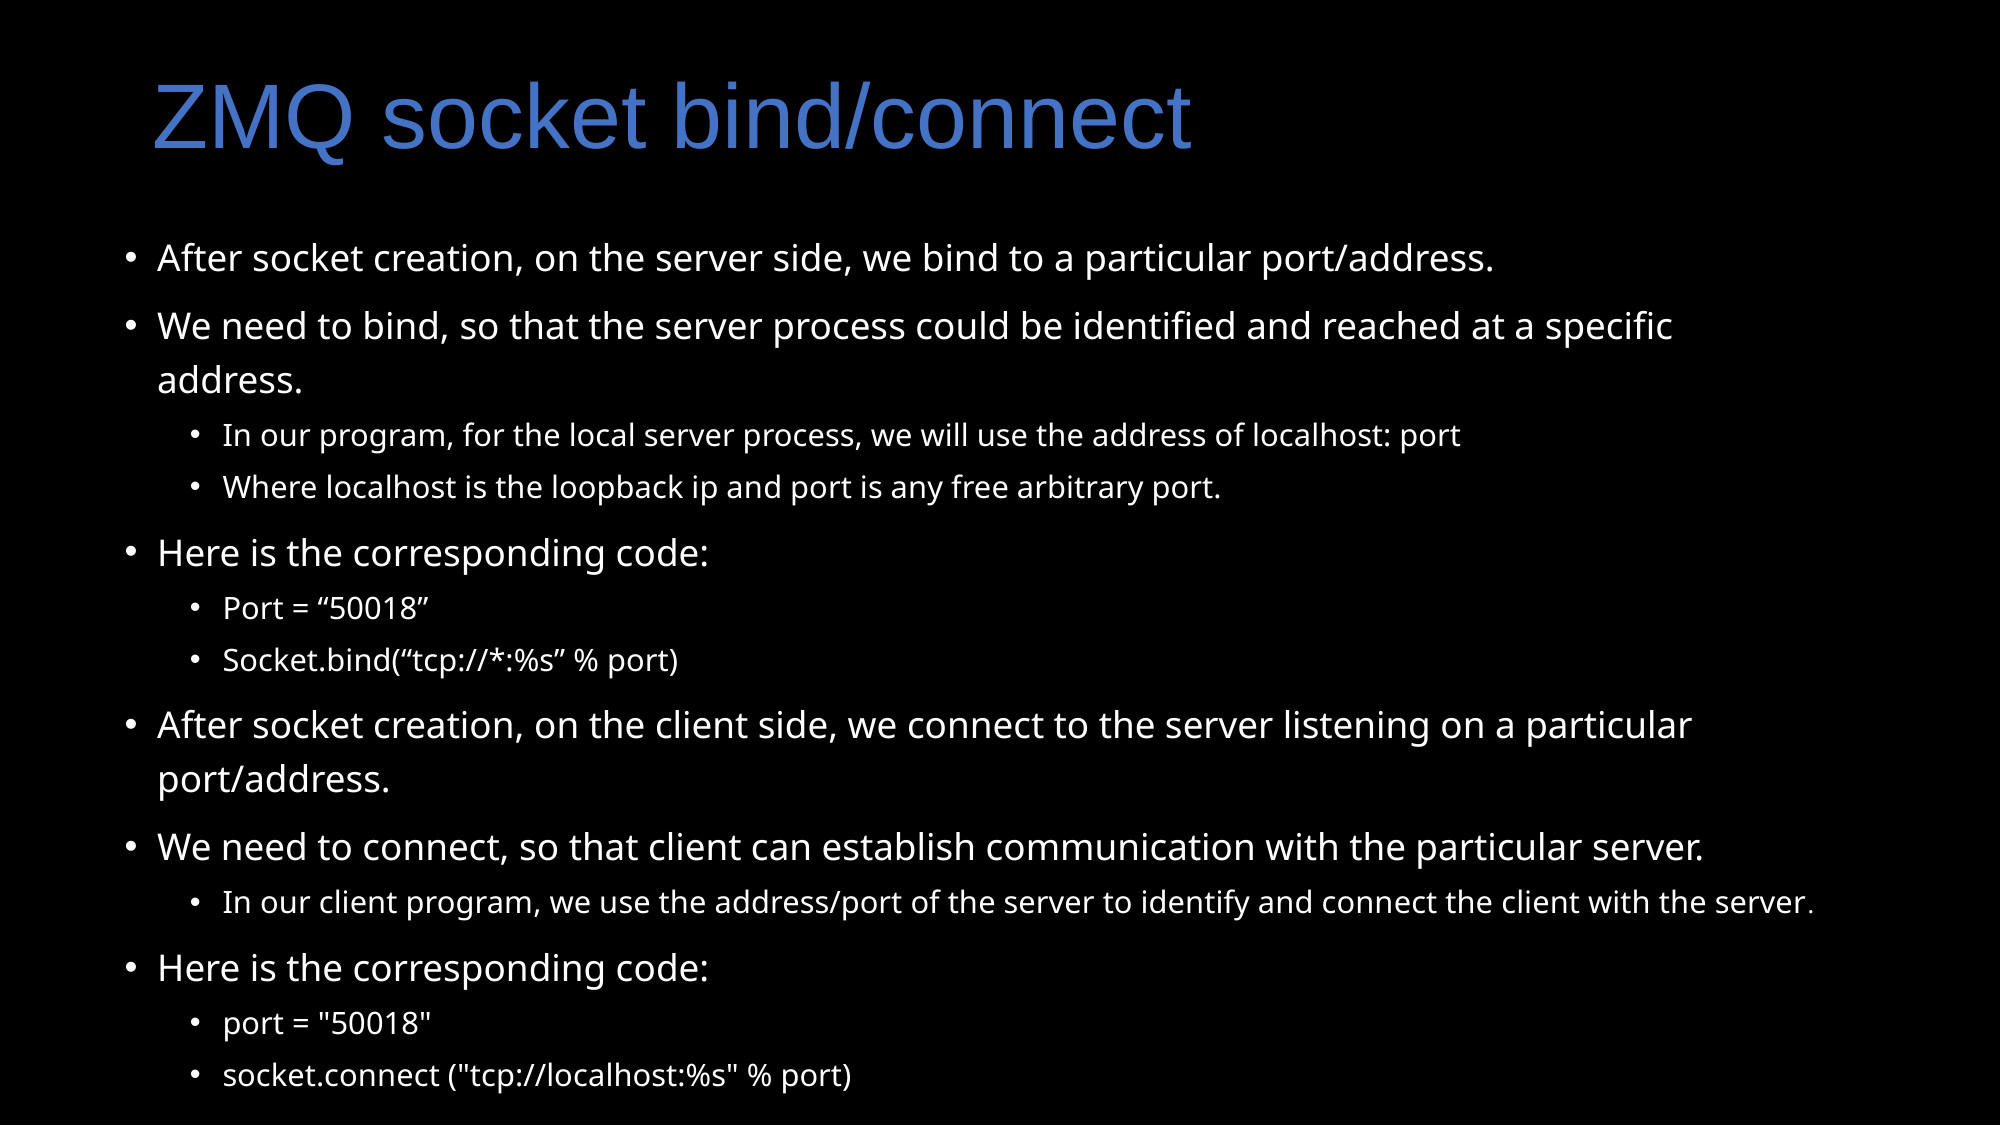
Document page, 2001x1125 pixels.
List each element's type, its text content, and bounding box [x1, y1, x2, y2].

title ZMQ socket bind/connect [137, 10, 1863, 228]
list After socket creation, on the server side, we bind to a particular port/address. We need to bind, so that the server process could be identified and reached at a specific address. In our program, for the local server process, we will use the address of localhost: port Where localhost is the loopback ip and port is any free arbitrary port. Here is the corresponding code: Port = “50018” Socket.bind(“tcp://*:%s” % port) After socket creation, on the client side, we connect to the server listening on a particular port/address. We need to connect, so that client can establish communication with the particular server. In our client program, we use the address/port of the server to identify and connect the client with the server. Here is the corresponding code: port = "50018" socket.connect ("tcp://localhost:%s" % port) [109, 218, 1835, 1115]
